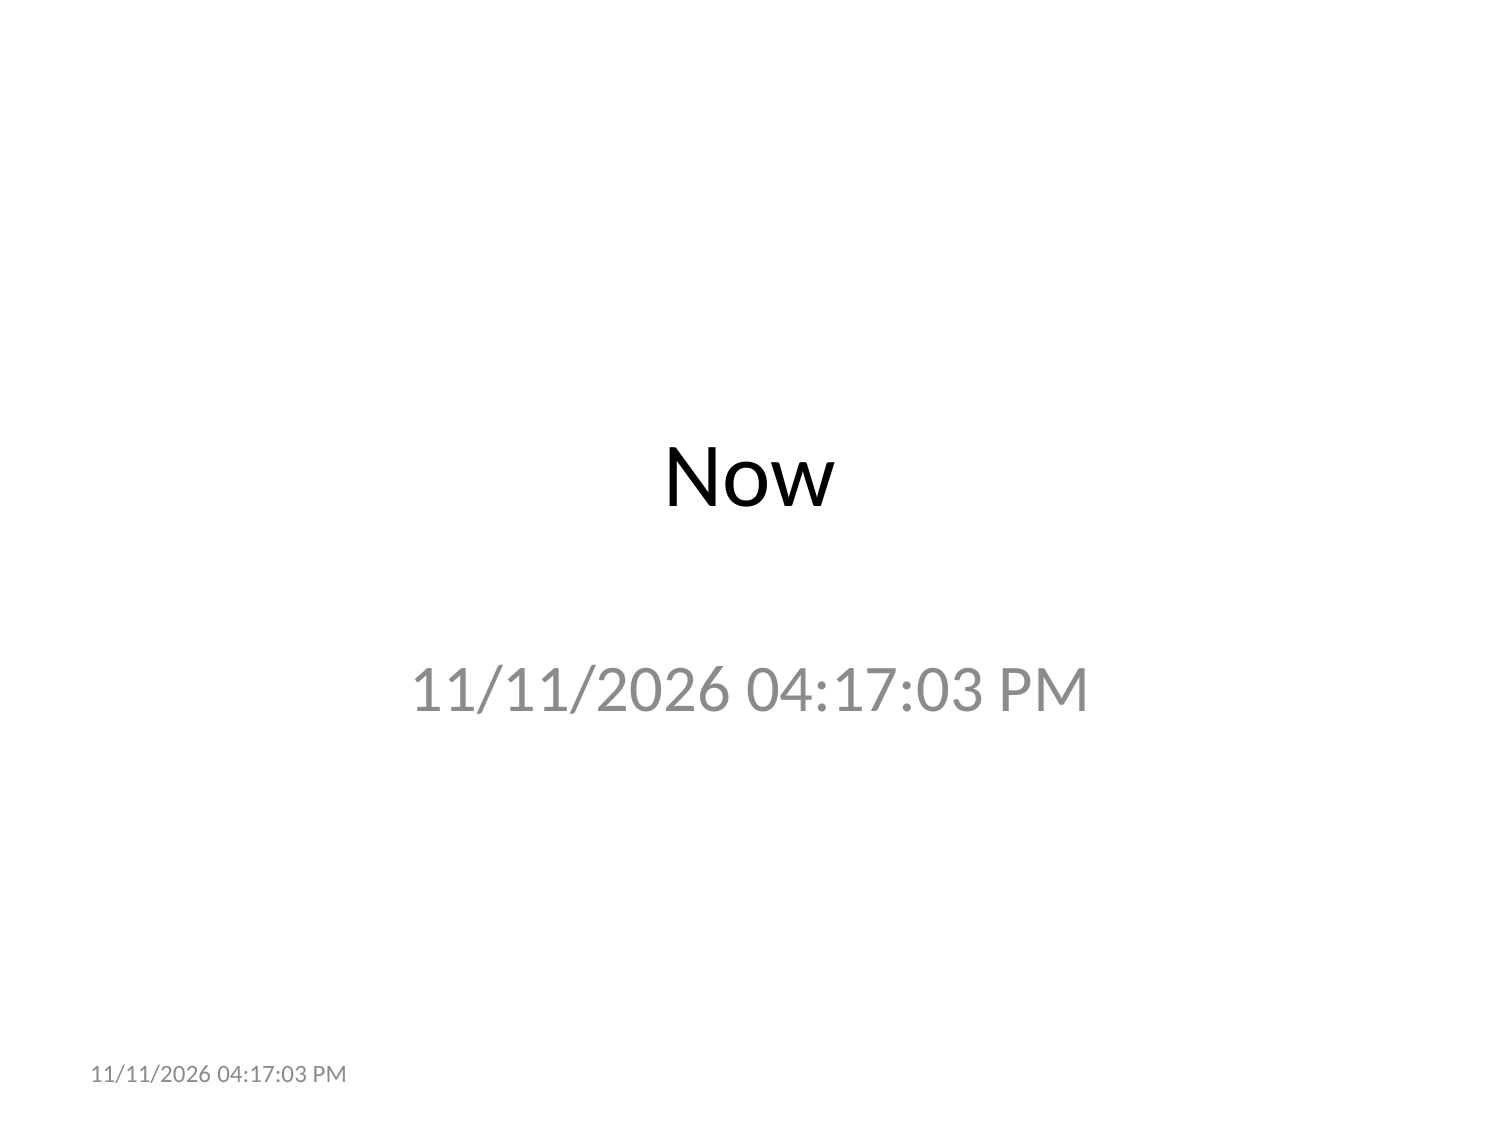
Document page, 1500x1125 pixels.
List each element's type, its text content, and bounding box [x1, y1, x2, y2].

title Now [112, 349, 1388, 591]
subtitle 2011-12-19 10:20:04 AM [225, 637, 1275, 925]
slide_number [75, 1042, 425, 1103]
